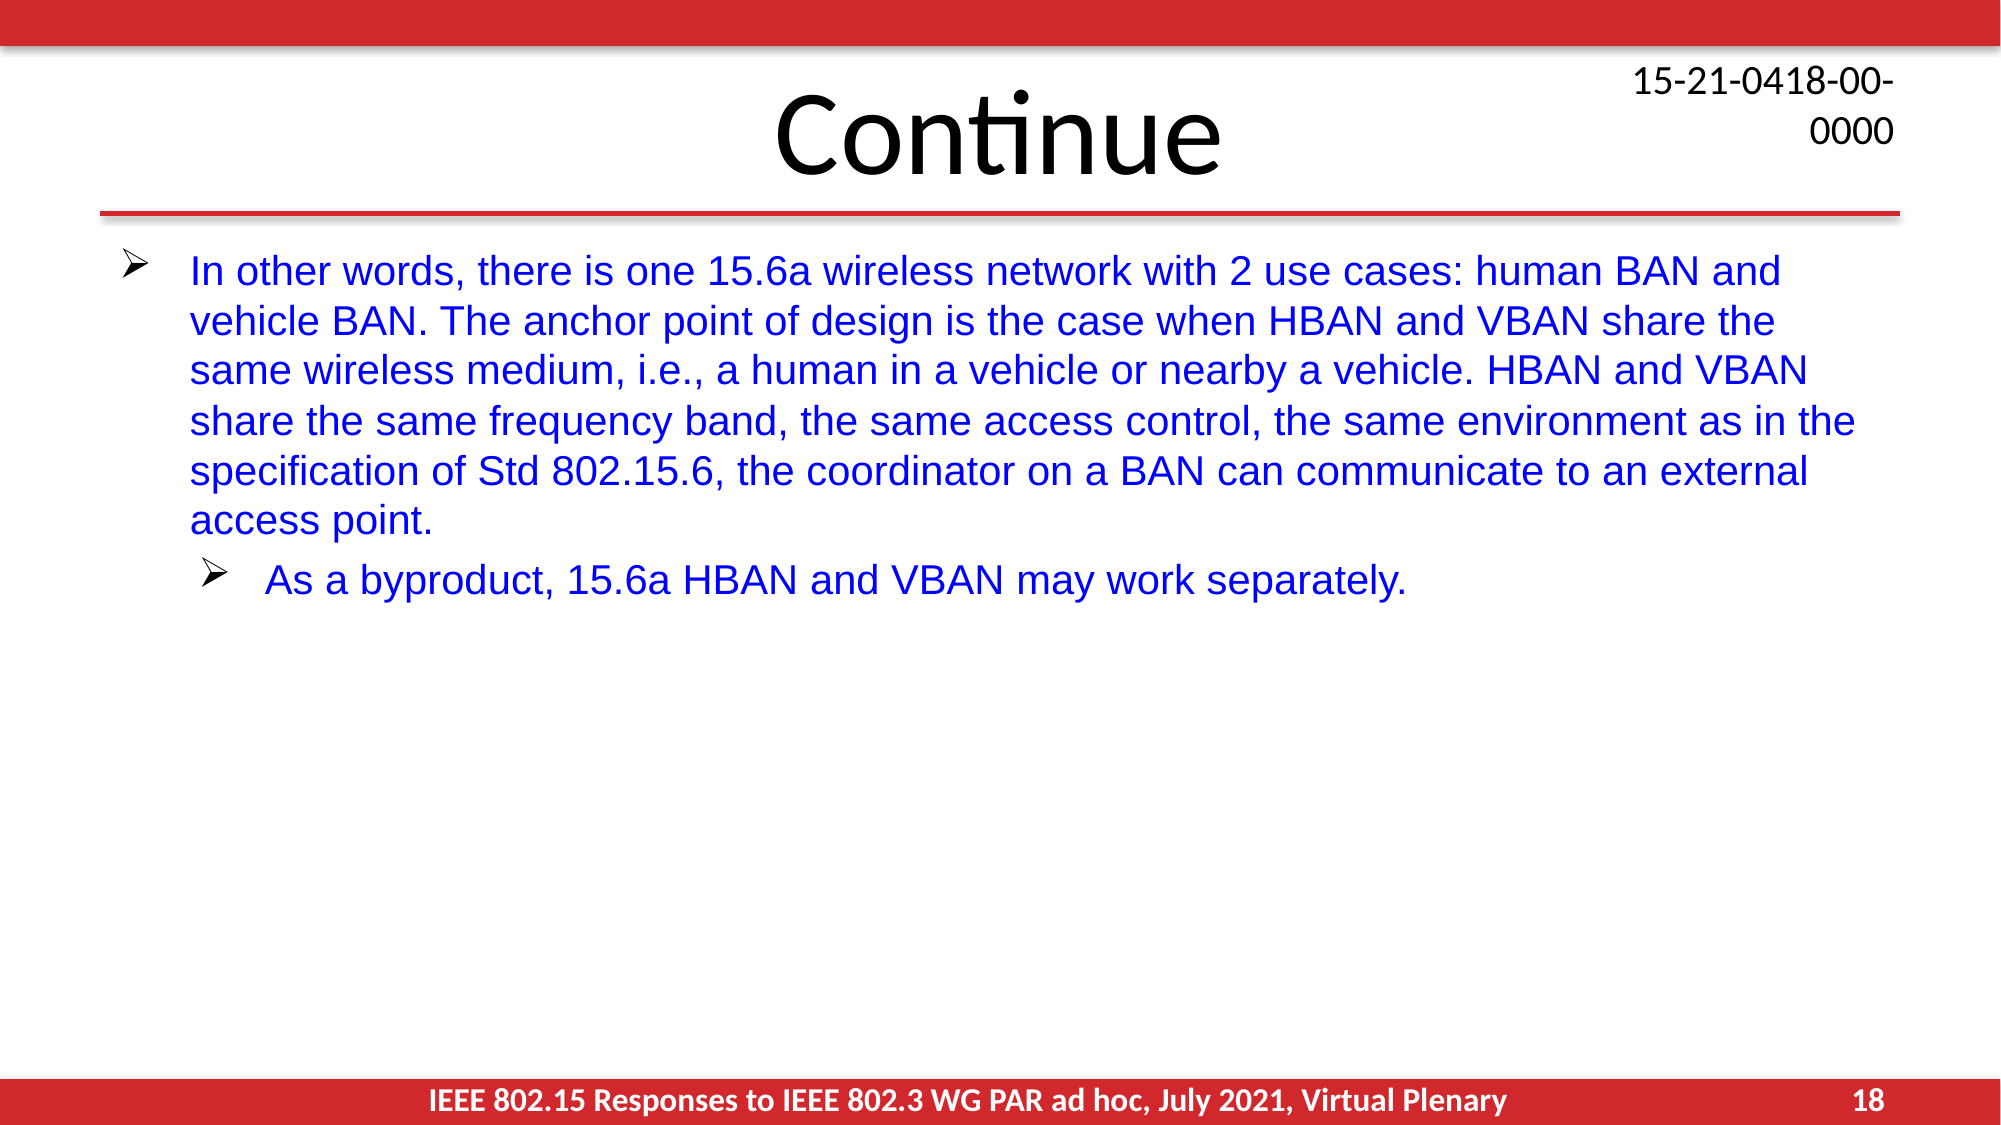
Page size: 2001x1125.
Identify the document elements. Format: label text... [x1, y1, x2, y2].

footer IEEE 802.15 Responses to IEEE 802.3 WG PAR ad hoc, July 2021, Virtual Plenary [404, 1068, 1533, 1125]
slide_number 18 [1533, 1068, 1900, 1125]
list In other words, there is one 15.6a wireless network with 2 use cases: human BAN and vehicle BAN. The anchor point of design is the case when HBAN and VBAN share the same wireless medium, i.e., a human in a vehicle or nearby a vehicle. HBAN and VBAN share the same frequency band, the same access control, the same environment as in the specification of Std 802.15.6, the coordinator on a BAN can communicate to an external access point. As a byproduct, 15.6a HBAN and VBAN may work separately. [99, 235, 1900, 979]
title Continue [99, 32, 1900, 220]
